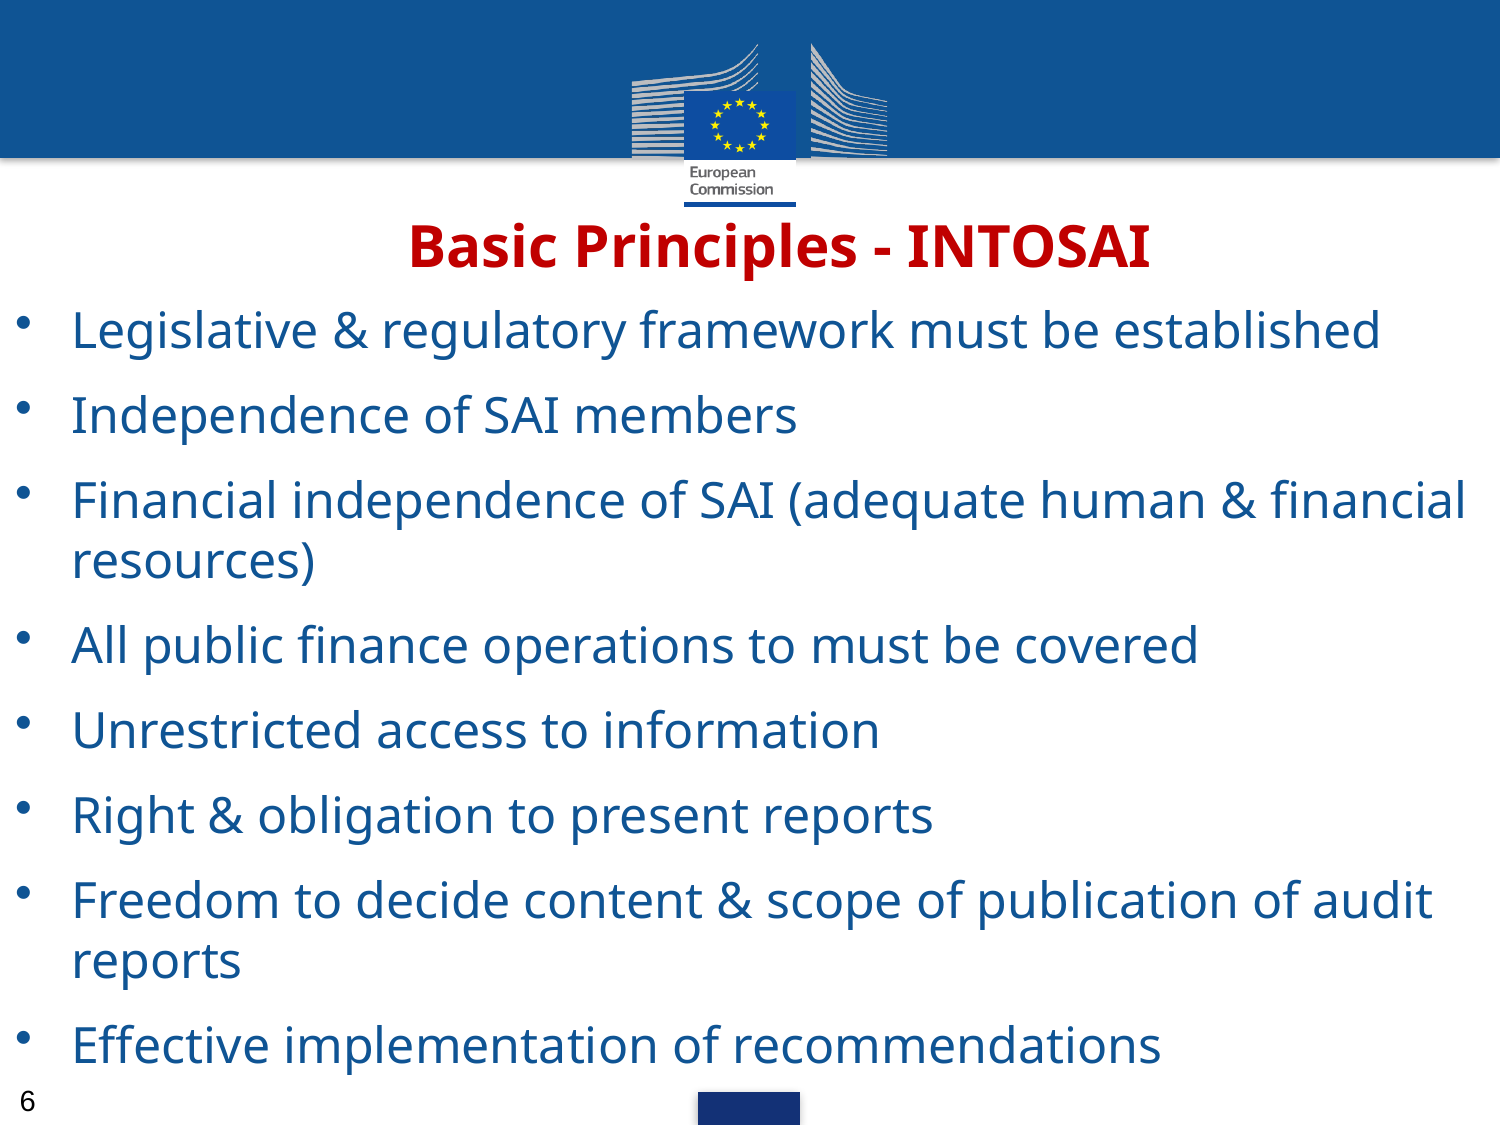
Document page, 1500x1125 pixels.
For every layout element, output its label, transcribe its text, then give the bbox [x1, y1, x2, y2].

list Legislative & regulatory framework must be established Independence of SAI members Financial independence of SAI (adequate human & financial resources) All public finance operations to must be covered Unrestricted access to information Right & obligation to present reports Freedom to decide content & scope of publication of audit reports Effective implementation of recommendations [0, 290, 1500, 1035]
title Basic Principles - INTOSAI [53, 196, 1447, 290]
slide_number 6 [4, 1046, 480, 1125]
